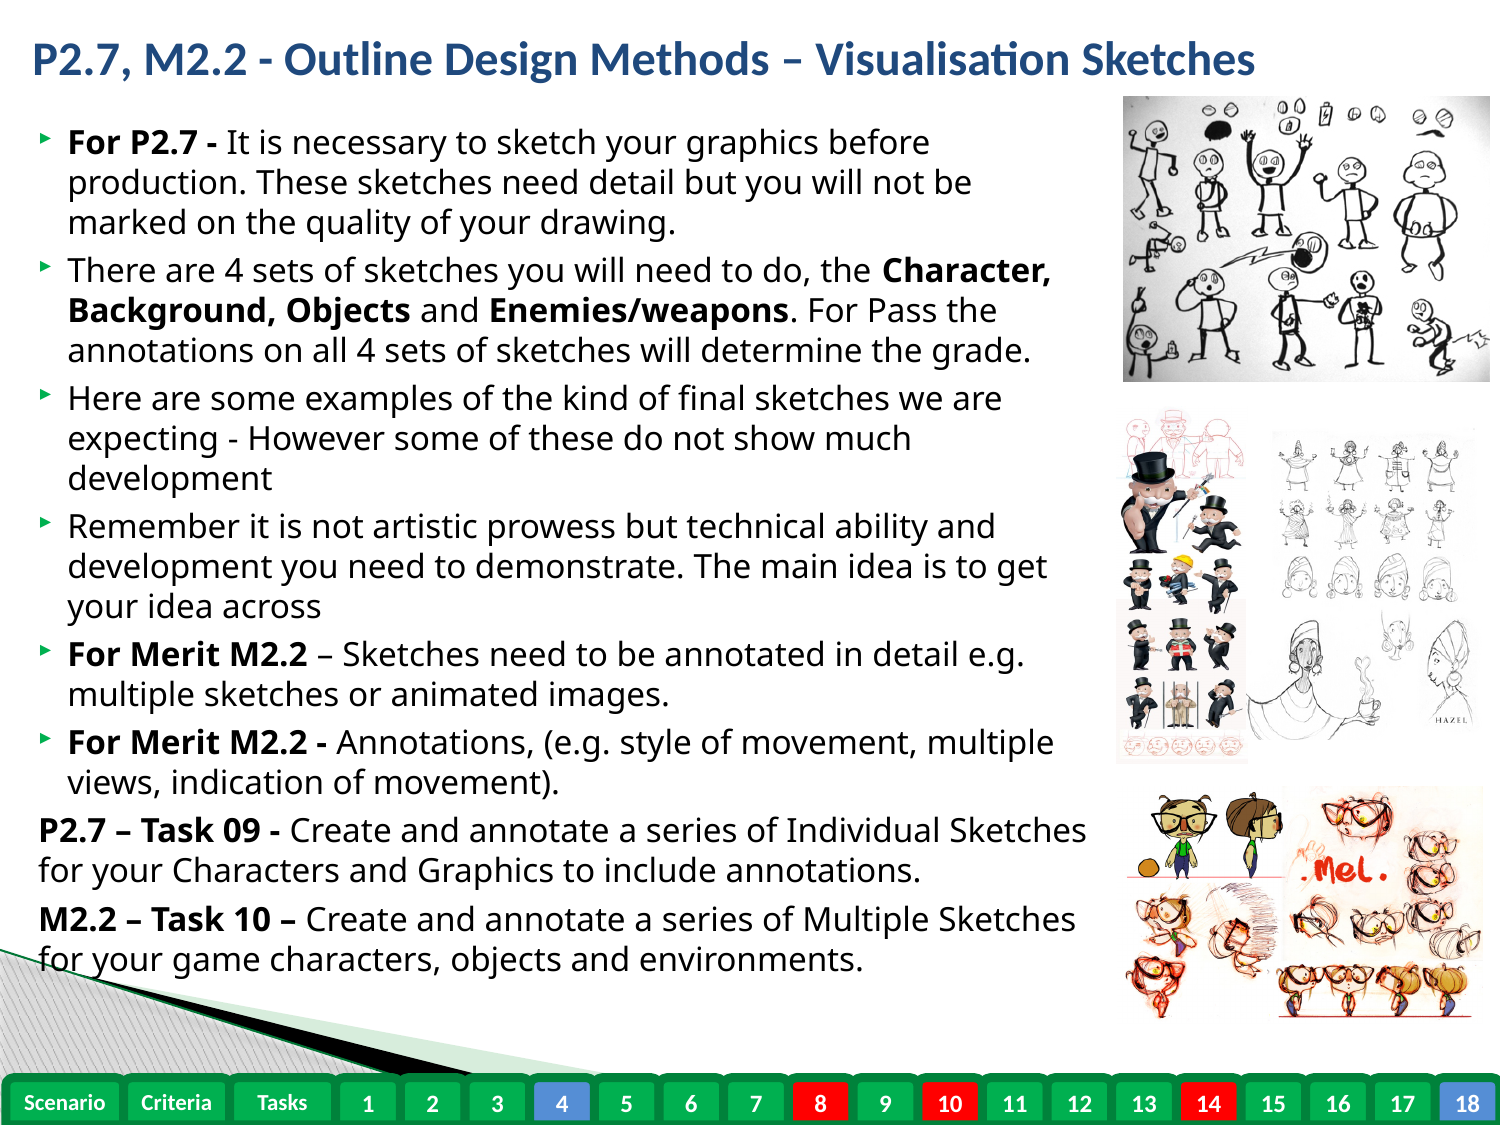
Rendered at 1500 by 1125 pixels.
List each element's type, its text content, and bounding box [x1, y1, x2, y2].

picture [1117, 786, 1483, 1024]
text_box P2.7, M2.2 - Outline Design Methods – Visualisation Sketches [17, 19, 1489, 94]
list For P2.7 - It is necessary to sketch your graphics before production. These sketches need detail but you will not be marked on the quality of your drawing. There are 4 sets of sketches you will need to do, the Character, Background, Objects and Enemies/weapons. For Pass the annotations on all 4 sets of sketches will determine the grade. Here are some examples of the kind of final sketches we are expecting - However some of these do not show much development Remember it is not artistic prowess but technical ability and development you need to demonstrate. The main idea is to get your idea across For Merit M2.2 – Sketches need to be annotated in detail e.g. multiple sketches or animated images. For Merit M2.2 - Annotations, (e.g. style of movement, multiple views, indication of movement). P2.7 – Task 09 - Create and annotate a series of Individual Sketches for your Characters and Graphics to include annotations. M2.2 – Task 10 – Create and annotate a series of Multiple Sketches for your game characters, objects and environments. [23, 113, 1117, 1024]
text_box [246, 878, 727, 1067]
picture [1122, 96, 1491, 383]
picture [1115, 406, 1491, 764]
